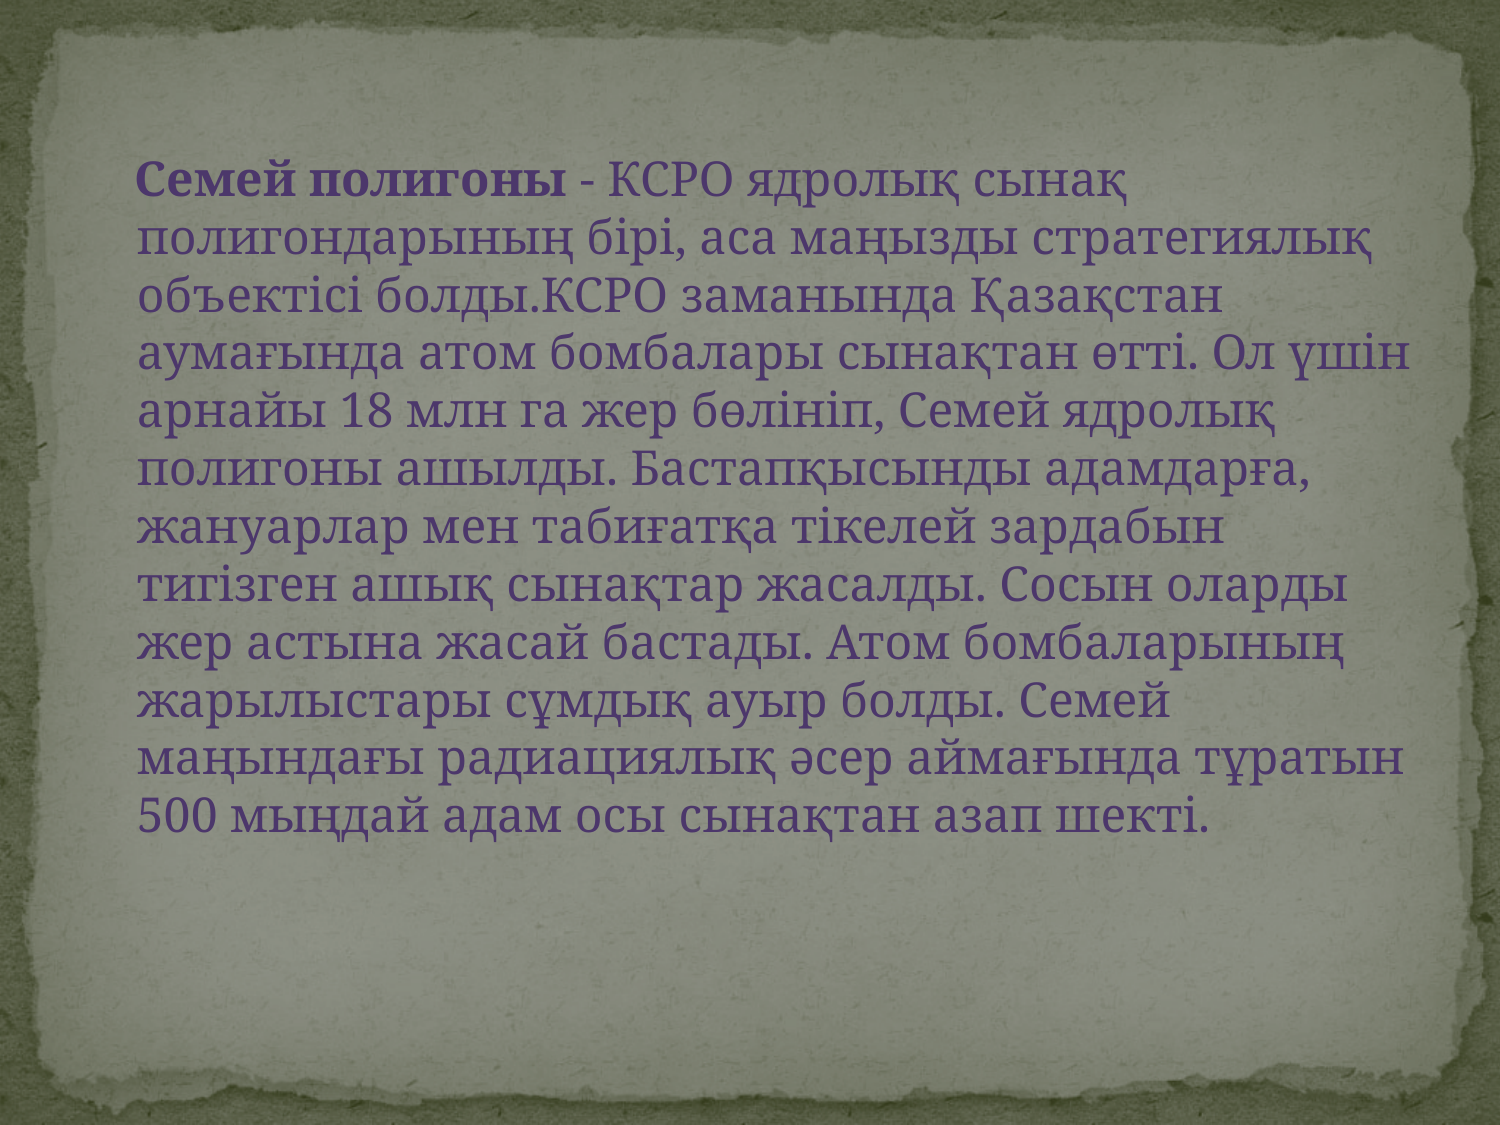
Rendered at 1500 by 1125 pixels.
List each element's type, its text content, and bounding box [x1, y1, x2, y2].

list Семей полигоны - КСРО ядролық сынақ полигондарының бірі, аса маңызды стратегиялық объектісі болды.КСРО заманында Қазақстан аумағында атом бомбалары сынақтан өтті. Ол үшін арнайы 18 млн га жер бөлініп, Семей ядролық полигоны ашылды. Бастапқысынды адамдарға, жануарлар мен табиғатқа тікелей зардабын тигізген ашық сынақтар жасалды. Сосын оларды жер астына жасай бастады. Атом бомбаларының жарылыстары сұмдық ауыр болды. Семей маңындағы радиациялық әсер аймағында тұратын 500 мыңдай адам осы сынақтан азап шекті. [82, 140, 1432, 891]
